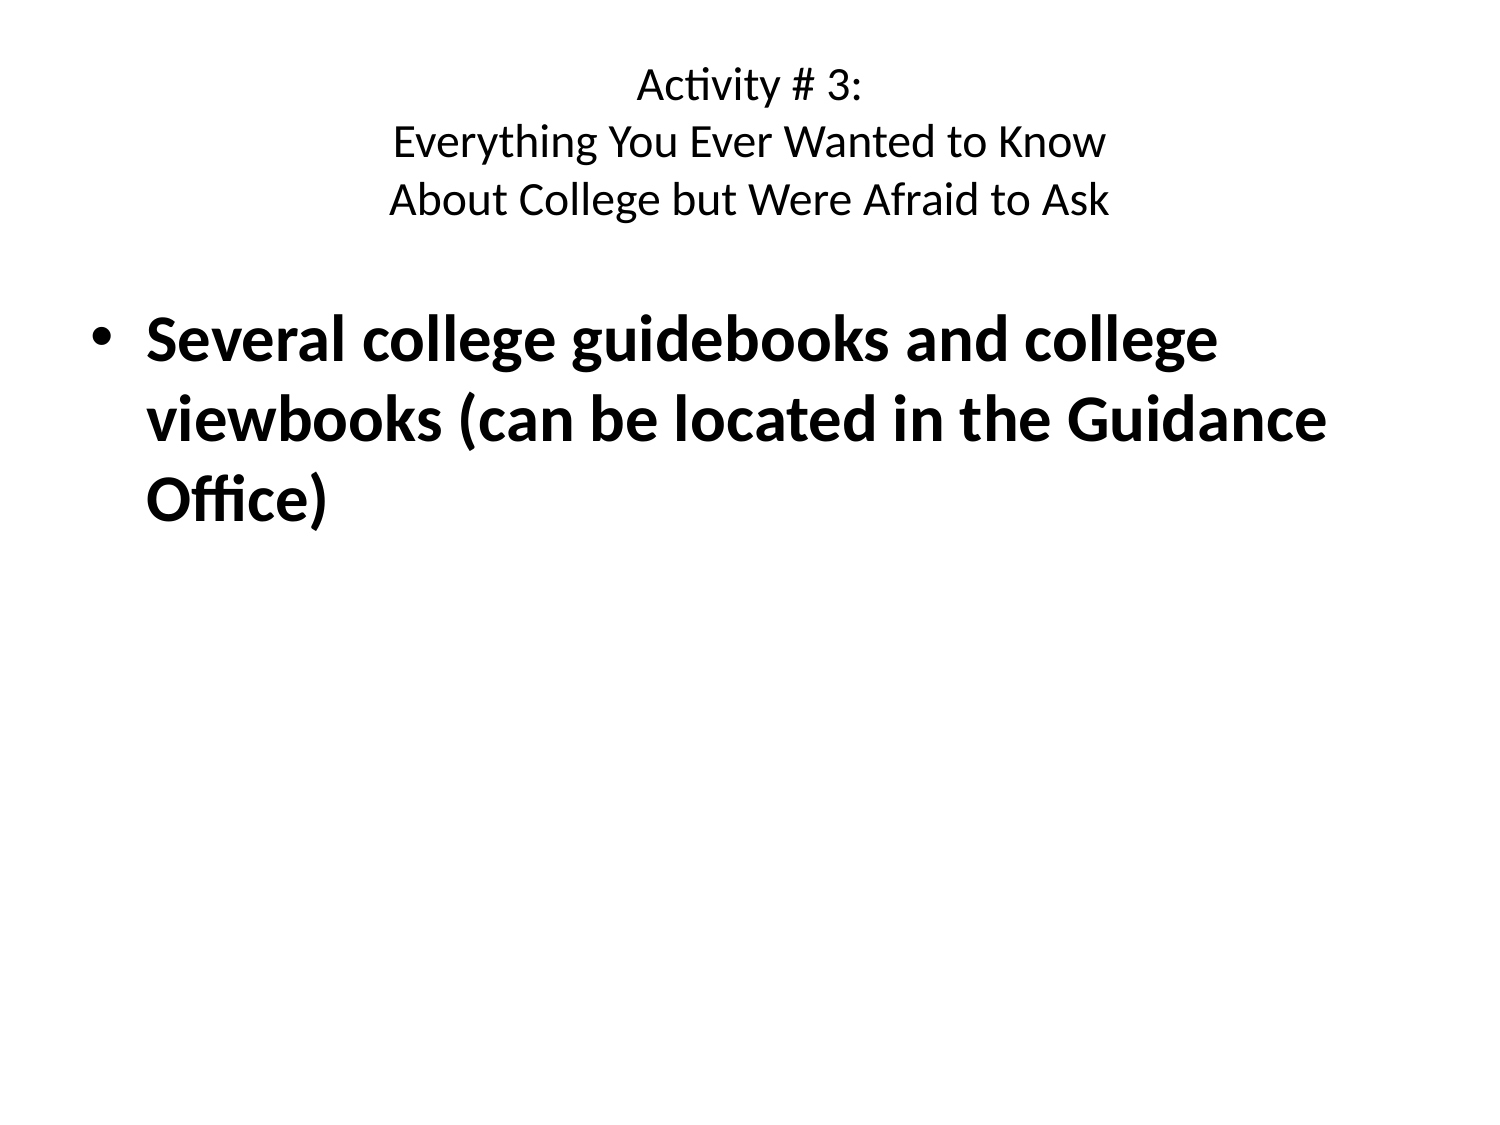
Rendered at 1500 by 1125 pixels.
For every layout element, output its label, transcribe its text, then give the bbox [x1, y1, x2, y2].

title Activity # 3: Everything You Ever Wanted to Know About College but Were Afraid to Ask [75, 45, 1425, 233]
list Several college guidebooks and college viewbooks (can be located in the Guidance Office) [75, 287, 1425, 1005]
